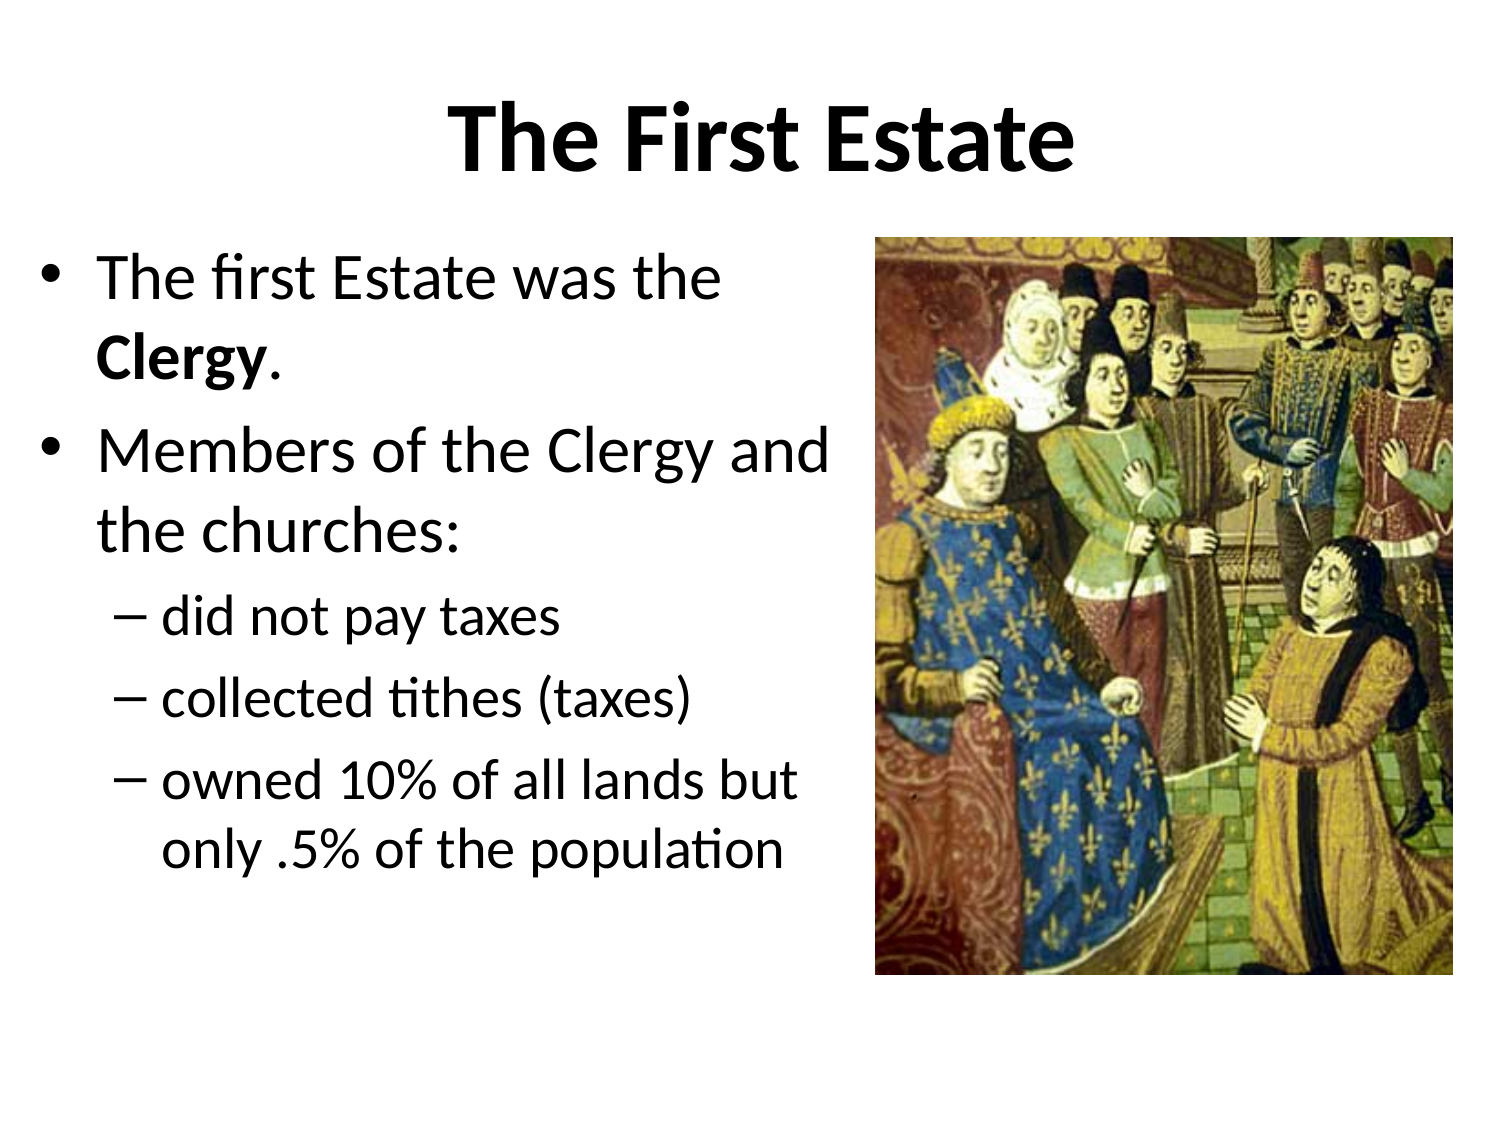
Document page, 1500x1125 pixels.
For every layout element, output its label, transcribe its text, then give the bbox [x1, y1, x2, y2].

picture [874, 237, 1453, 976]
title The First Estate [87, 37, 1438, 225]
list The first Estate was the Clergy. Members of the Clergy and the churches: did not pay taxes collected tithes (taxes) owned 10% of all lands but only .5% of the population [24, 224, 913, 1125]
